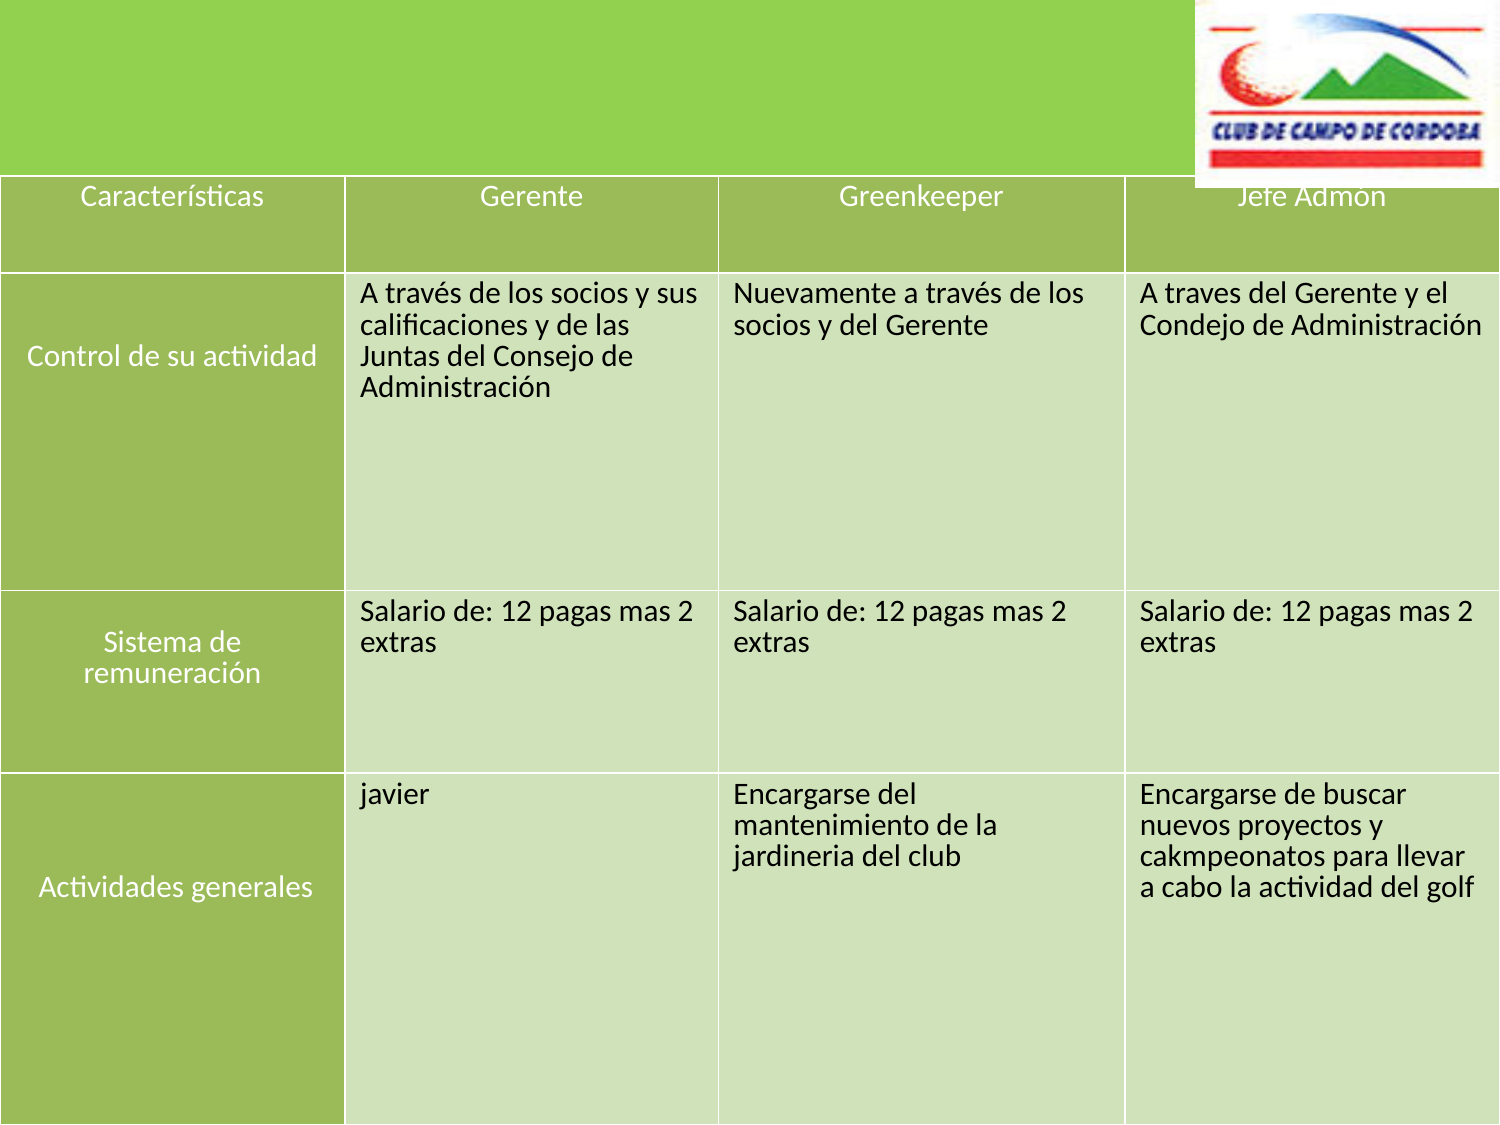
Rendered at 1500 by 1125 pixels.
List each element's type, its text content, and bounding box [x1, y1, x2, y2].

table_cell A traves del Gerente y el Condejo de Administración [1126, 274, 1499, 590]
table_cell Actividades generales [1, 774, 344, 1124]
table_cell Control de su actividad [1, 274, 344, 590]
table_header Características [1, 177, 344, 272]
table_cell Salario de: 12 pagas mas 2 extras [719, 591, 1124, 772]
table_cell Encargarse de buscar nuevos proyectos y cakmpeonatos para llevar a cabo la actividad del golf [1126, 774, 1499, 1124]
table_cell Salario de: 12 pagas mas 2 extras [1126, 591, 1499, 772]
table_cell Sistema de remuneración [1, 591, 344, 772]
table_cell Nuevamente a través de los socios y del Gerente [719, 274, 1124, 590]
table_cell A través de los socios y sus calificaciones y de las Juntas del Consejo de Administración [346, 274, 718, 590]
table_header Gerente [346, 177, 718, 272]
table_cell Salario de: 12 pagas mas 2 extras [346, 591, 718, 772]
table_header Greenkeeper [719, 177, 1124, 272]
picture [1195, 0, 1500, 188]
table_cell javier [346, 774, 718, 1124]
table_cell Encargarse del mantenimiento de la jardineria del club [719, 774, 1124, 1124]
table_header Jefe Admón [1126, 177, 1499, 272]
